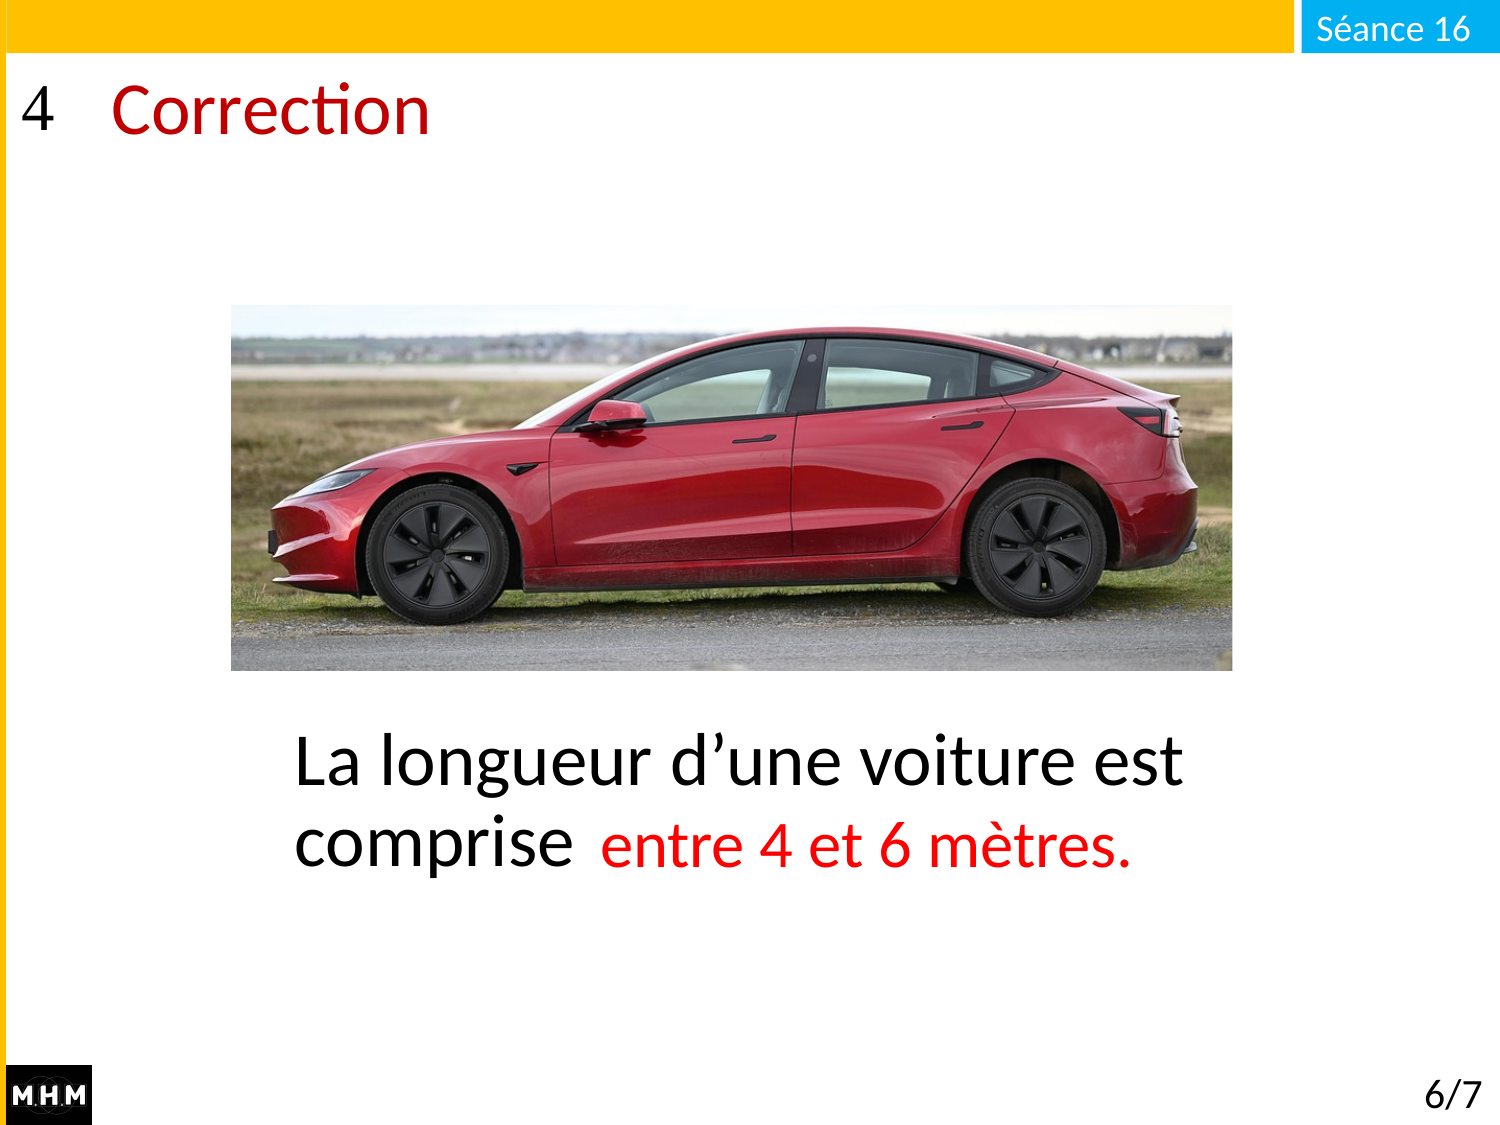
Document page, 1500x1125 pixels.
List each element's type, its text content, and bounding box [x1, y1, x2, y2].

picture [6, 1065, 92, 1125]
title Correction [96, 60, 1391, 160]
text_box entre 4 et 6 mètres. [585, 802, 1500, 890]
picture [230, 305, 1233, 671]
text_box La longueur d’une voiture est comprise [279, 670, 1269, 934]
text_box 6/7 [1390, 1064, 1500, 1125]
